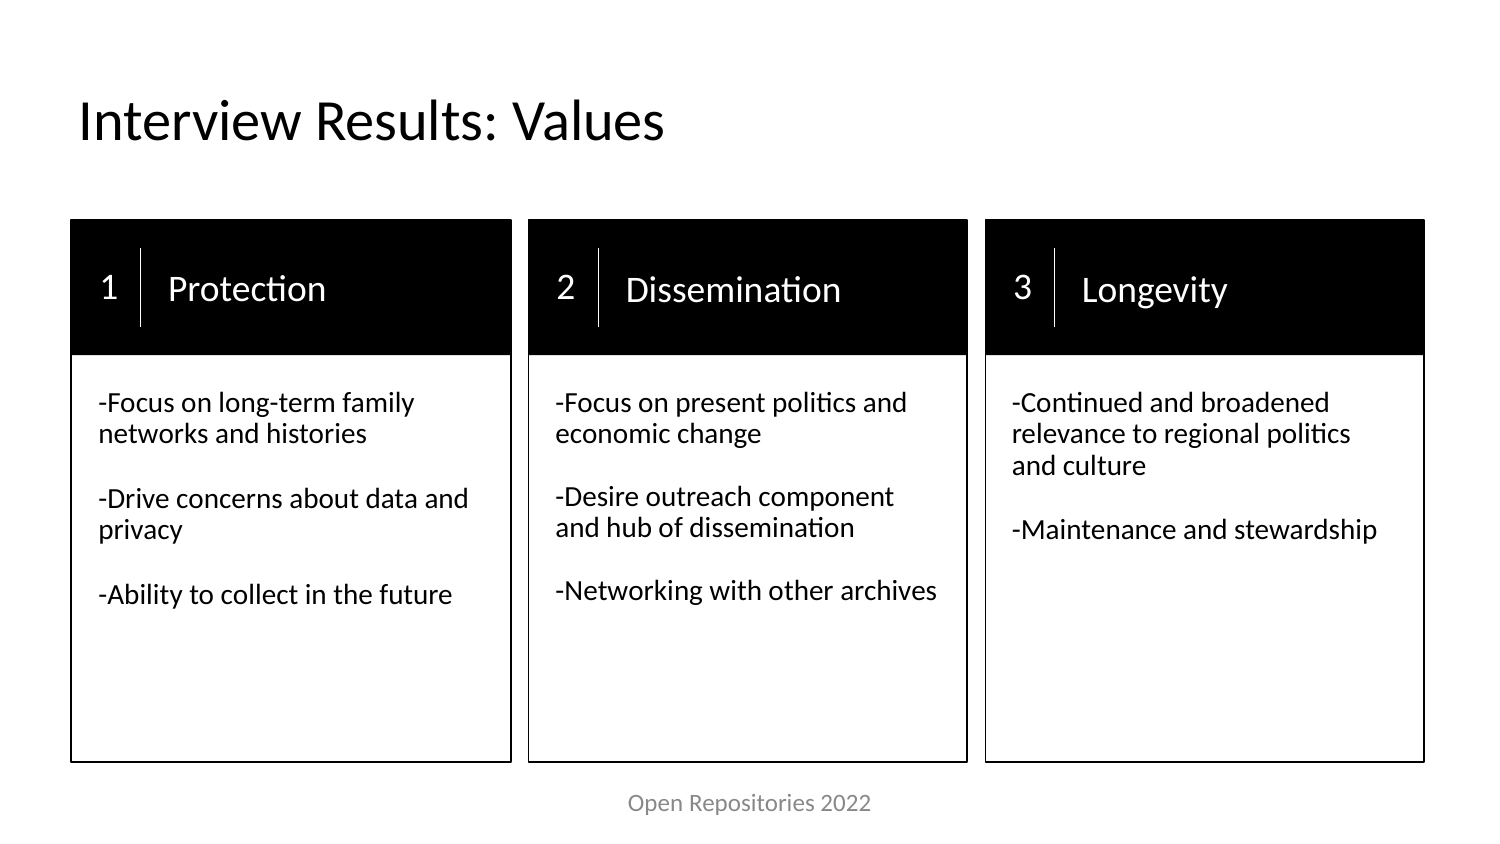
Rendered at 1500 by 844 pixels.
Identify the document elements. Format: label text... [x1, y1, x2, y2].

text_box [70, 219, 512, 763]
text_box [528, 219, 968, 763]
title Interview Results: Values [63, 75, 1437, 188]
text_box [985, 219, 1425, 763]
